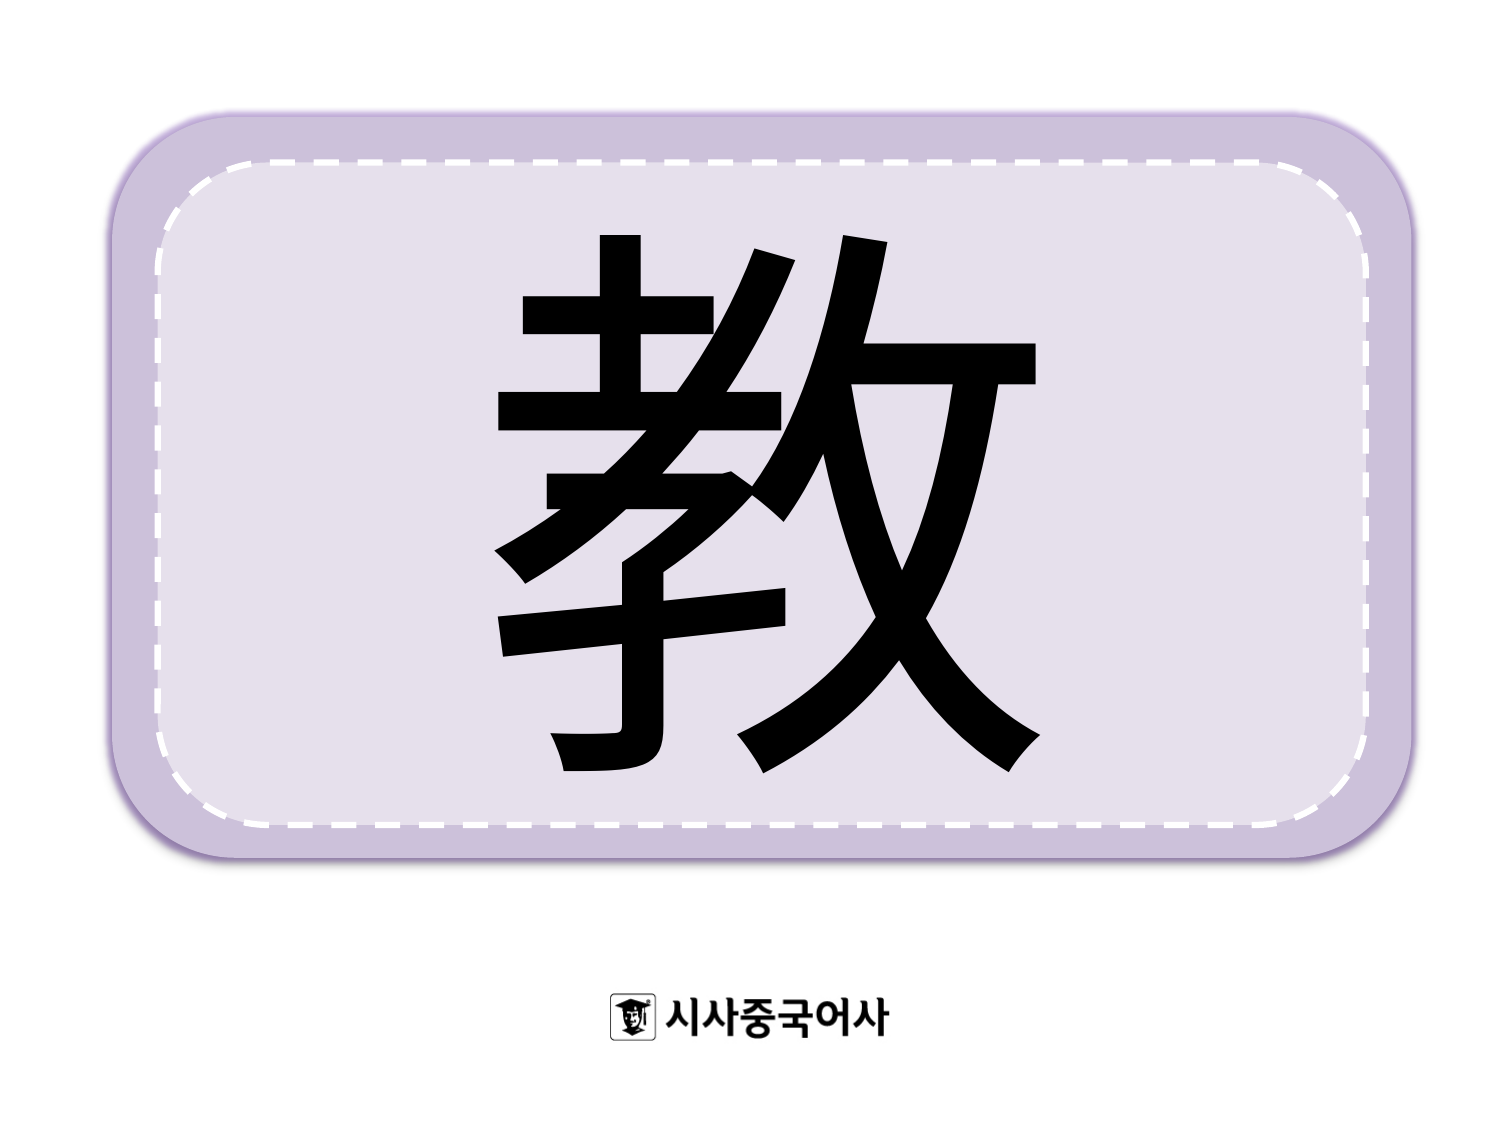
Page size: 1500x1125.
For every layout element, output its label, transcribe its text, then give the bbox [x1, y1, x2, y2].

picture [602, 987, 898, 1047]
text_box 教 [162, 160, 1371, 824]
